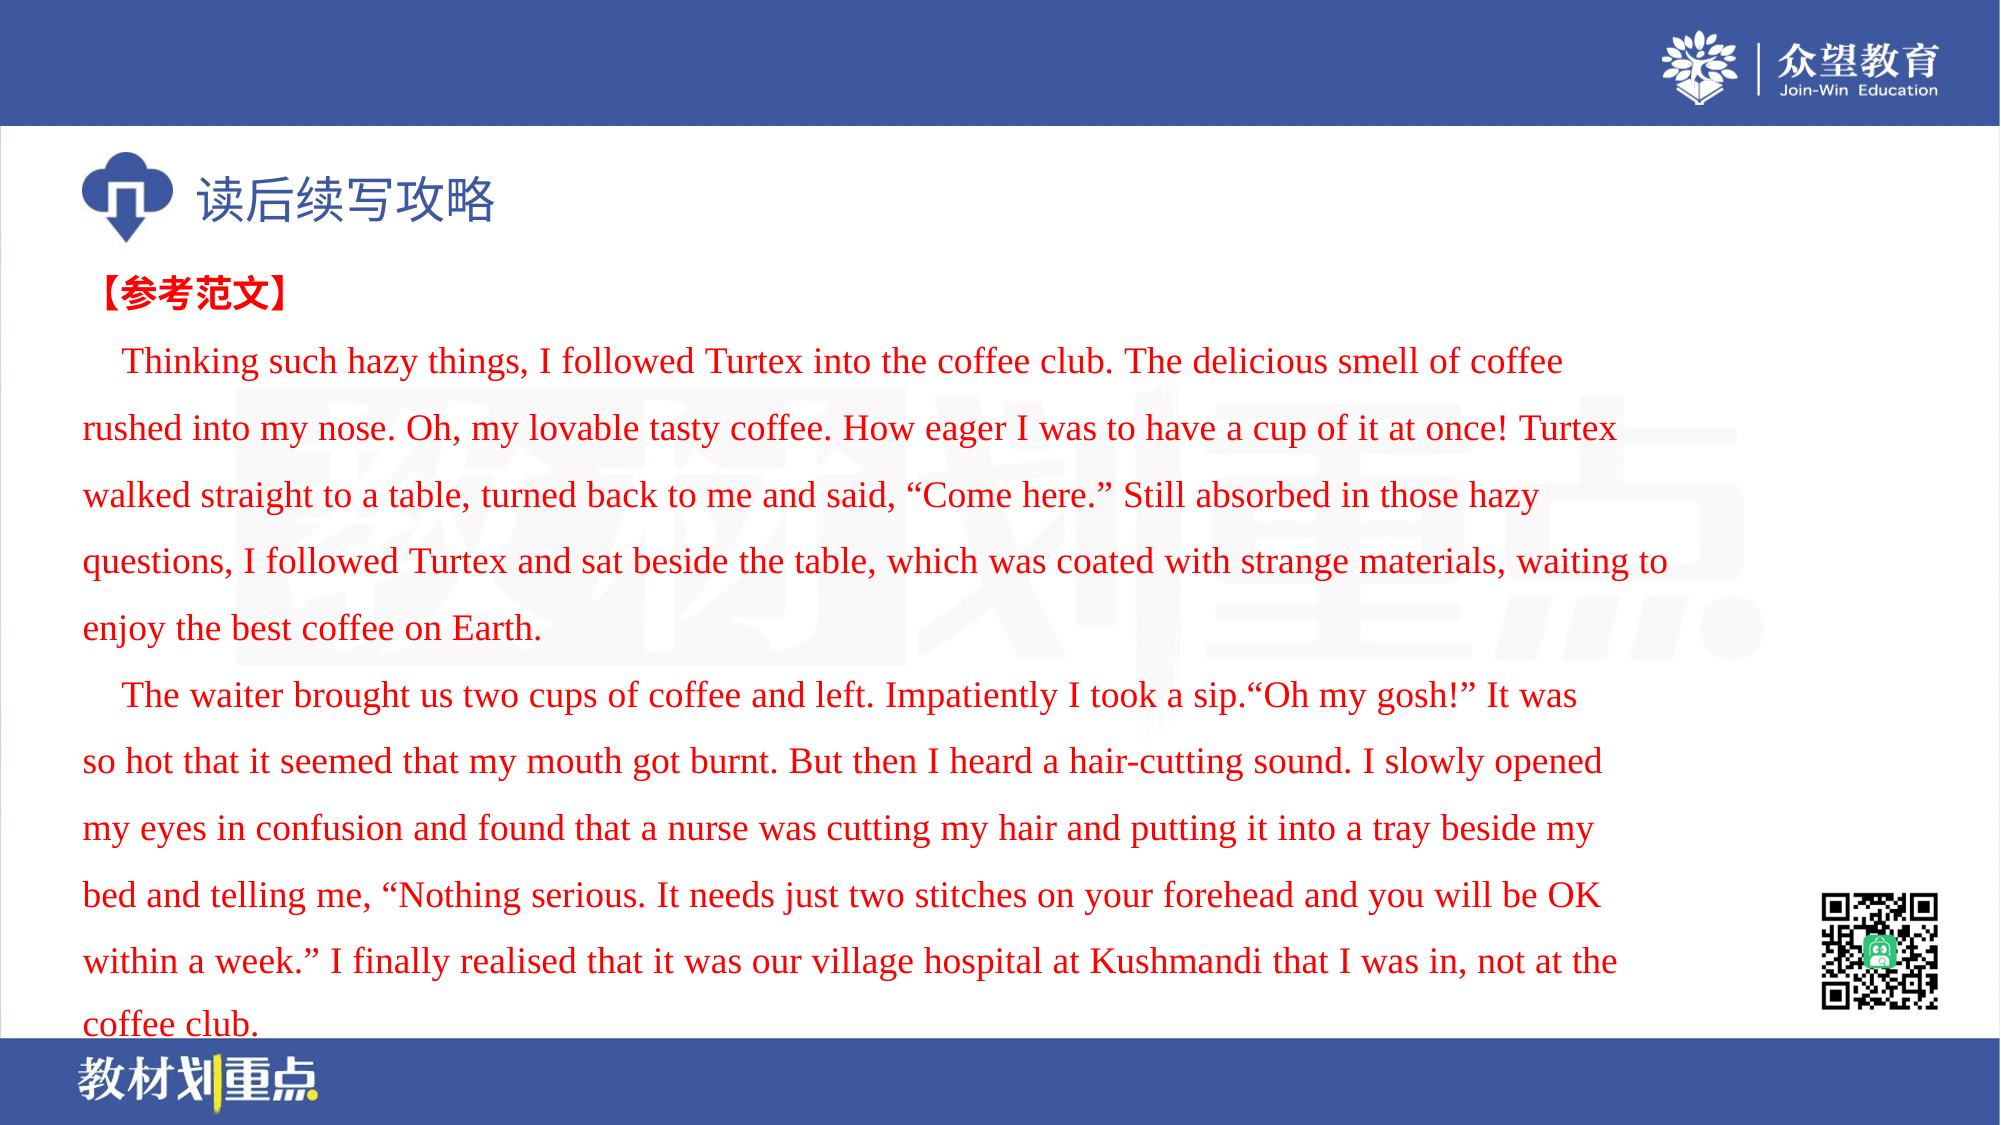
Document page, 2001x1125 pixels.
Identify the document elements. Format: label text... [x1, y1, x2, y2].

text_box 【参考范文】 Thinking such hazy things, I followed Turtex into the coffee club. The delicious smell of coffee rushed into my nose. Oh, my lovable tasty coffee. How eager I was to have a cup of it at once! Turtex walked straight to a table, turned back to me and said, “Come here.” Still absorbed in those hazy questions, I followed Turtex and sat beside the table, which was coated with strange materials, waiting to enjoy the best coffee on Earth. The waiter brought us two cups of coffee and left. Impatiently I took a sip.“Oh my gosh!” It was so hot that it seemed that my mouth got burnt. But then I heard a hair-cutting sound. I slowly opened my eyes in confusion and found that a nurse was cutting my hair and putting it into a tray beside my bed and telling me, “Nothing serious. It needs just two stitches on your forehead and you will be OK within a week.” I finally realised that it was our village hospital at Kushmandi that I was in, not at the coffee club. [82, 248, 1817, 1038]
picture [0, 0, 2000, 1125]
